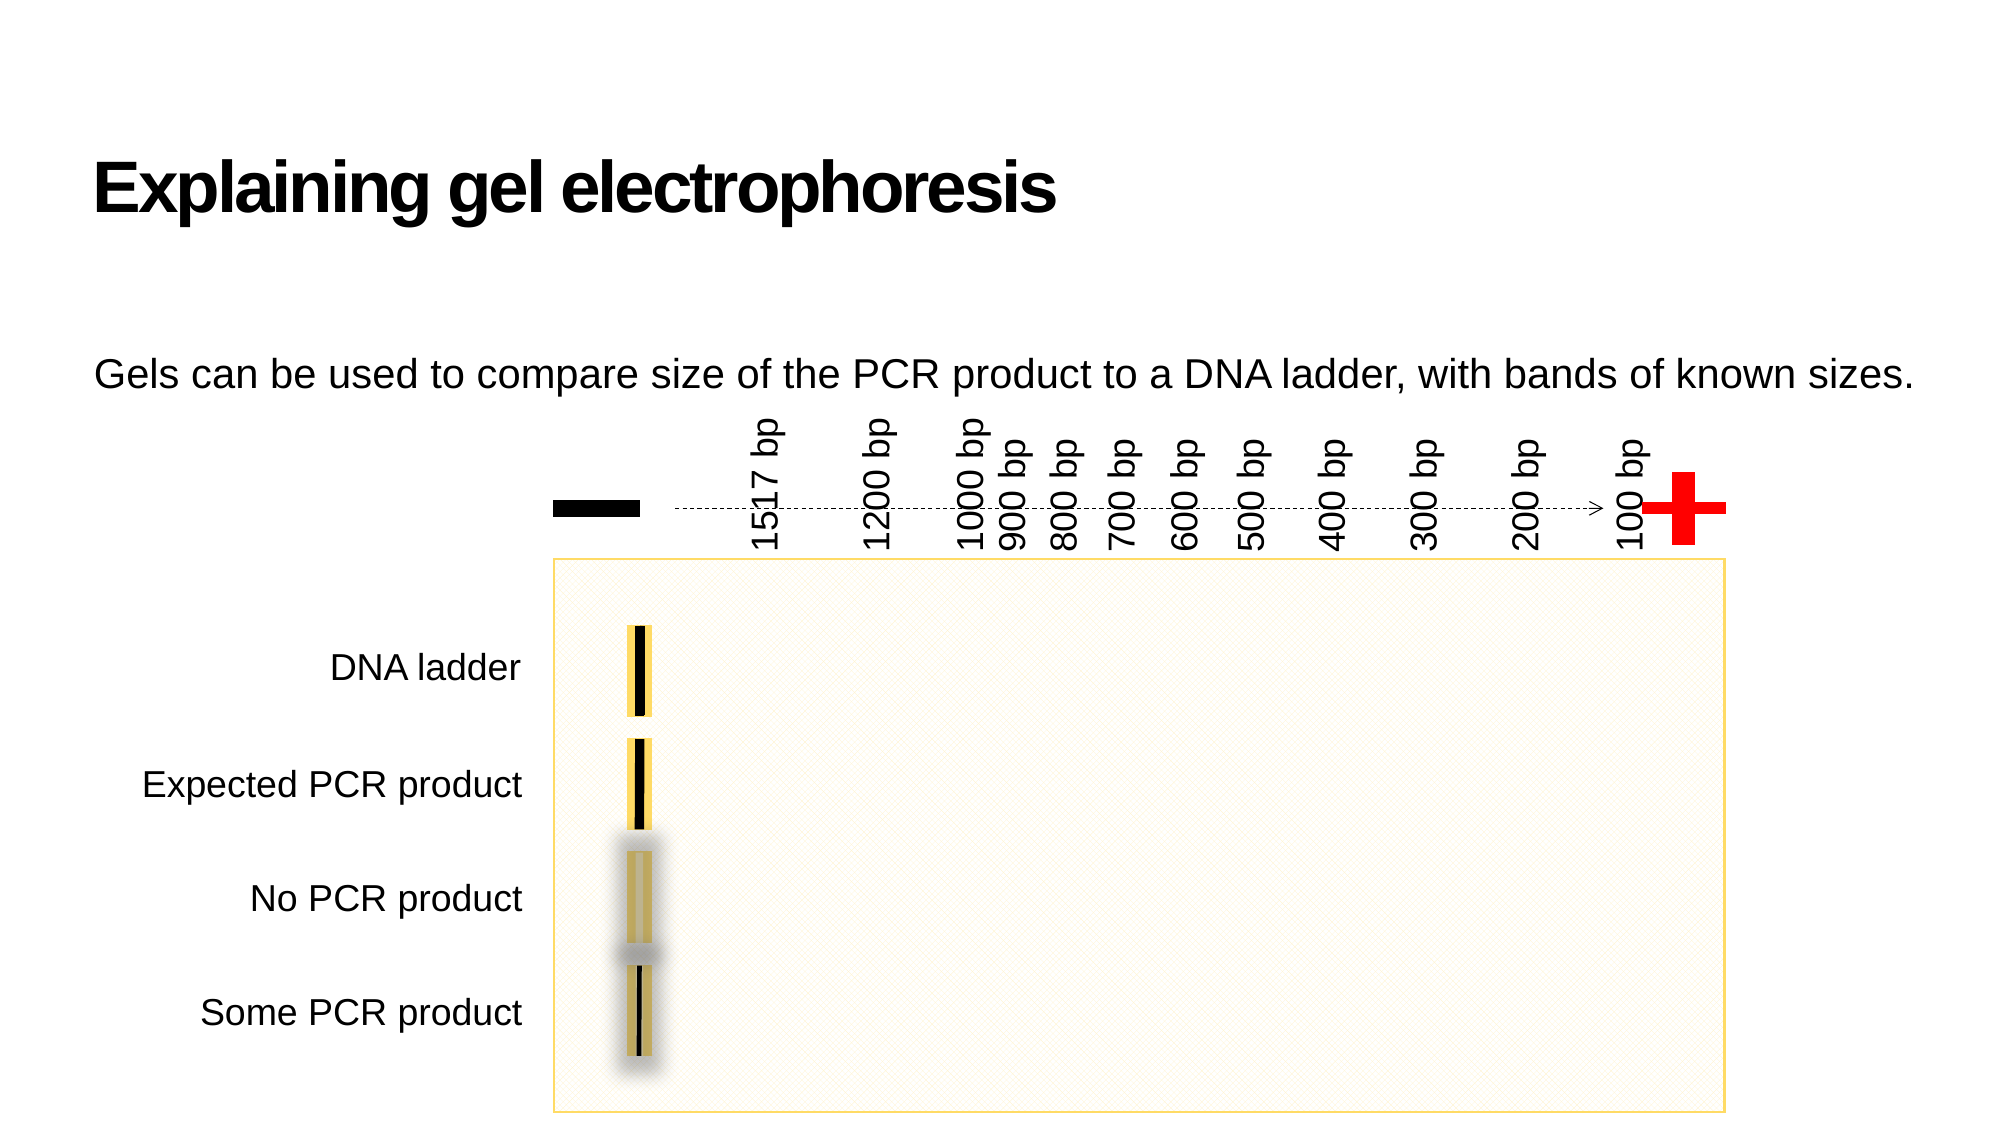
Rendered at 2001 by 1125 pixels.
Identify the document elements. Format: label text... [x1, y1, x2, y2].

text_box [627, 738, 635, 823]
list Gels can be used to compare size of the PCR product to a DNA ladder, with bands of known sizes. [78, 331, 2000, 417]
text_box [627, 625, 652, 717]
text_box [637, 738, 652, 823]
text_box [635, 852, 644, 935]
text_box No PCR product [113, 866, 538, 927]
title Explaining gel electrophoresis [77, 156, 1922, 313]
text_box Expected PCR product [113, 753, 538, 813]
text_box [732, 544, 1659, 569]
text_box [553, 558, 1726, 1113]
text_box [554, 472, 1725, 544]
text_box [732, 401, 1659, 472]
text_box Some PCR product [113, 980, 538, 1040]
text_box DNA ladder [314, 635, 536, 696]
